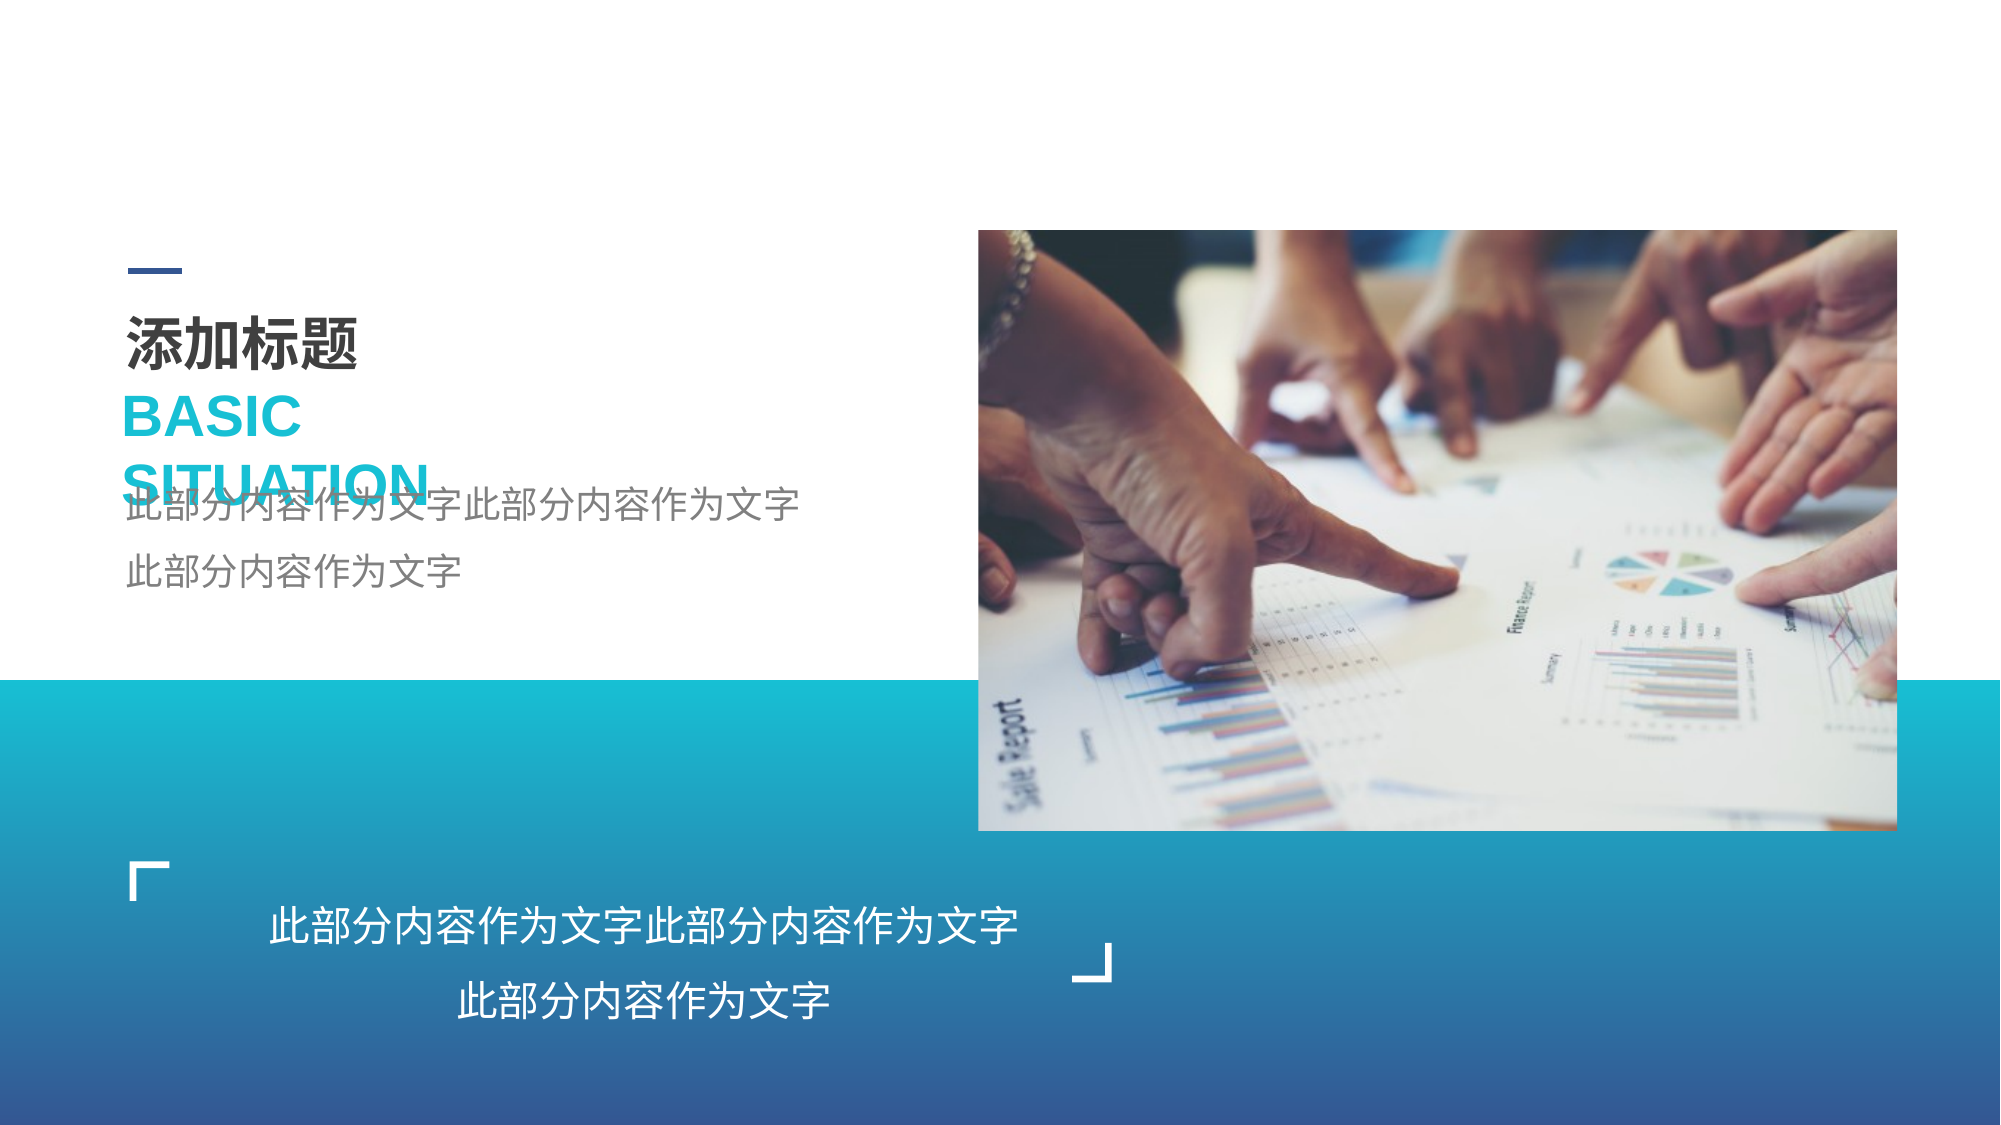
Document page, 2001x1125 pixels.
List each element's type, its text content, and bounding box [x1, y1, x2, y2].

text_box [1071, 942, 1113, 983]
text_box 添加标题 [110, 299, 392, 370]
text_box BASIC SITUATION [106, 370, 633, 525]
text_box [0, 679, 2000, 1125]
text_box 此部分内容作为文字此部分内容作为文字 此部分内容作为文字 [110, 451, 914, 669]
text_box 此部分内容作为文字此部分内容作为文字 此部分内容作为文字 [133, 867, 1155, 1107]
text_box [129, 860, 170, 902]
text_box [978, 230, 1898, 831]
